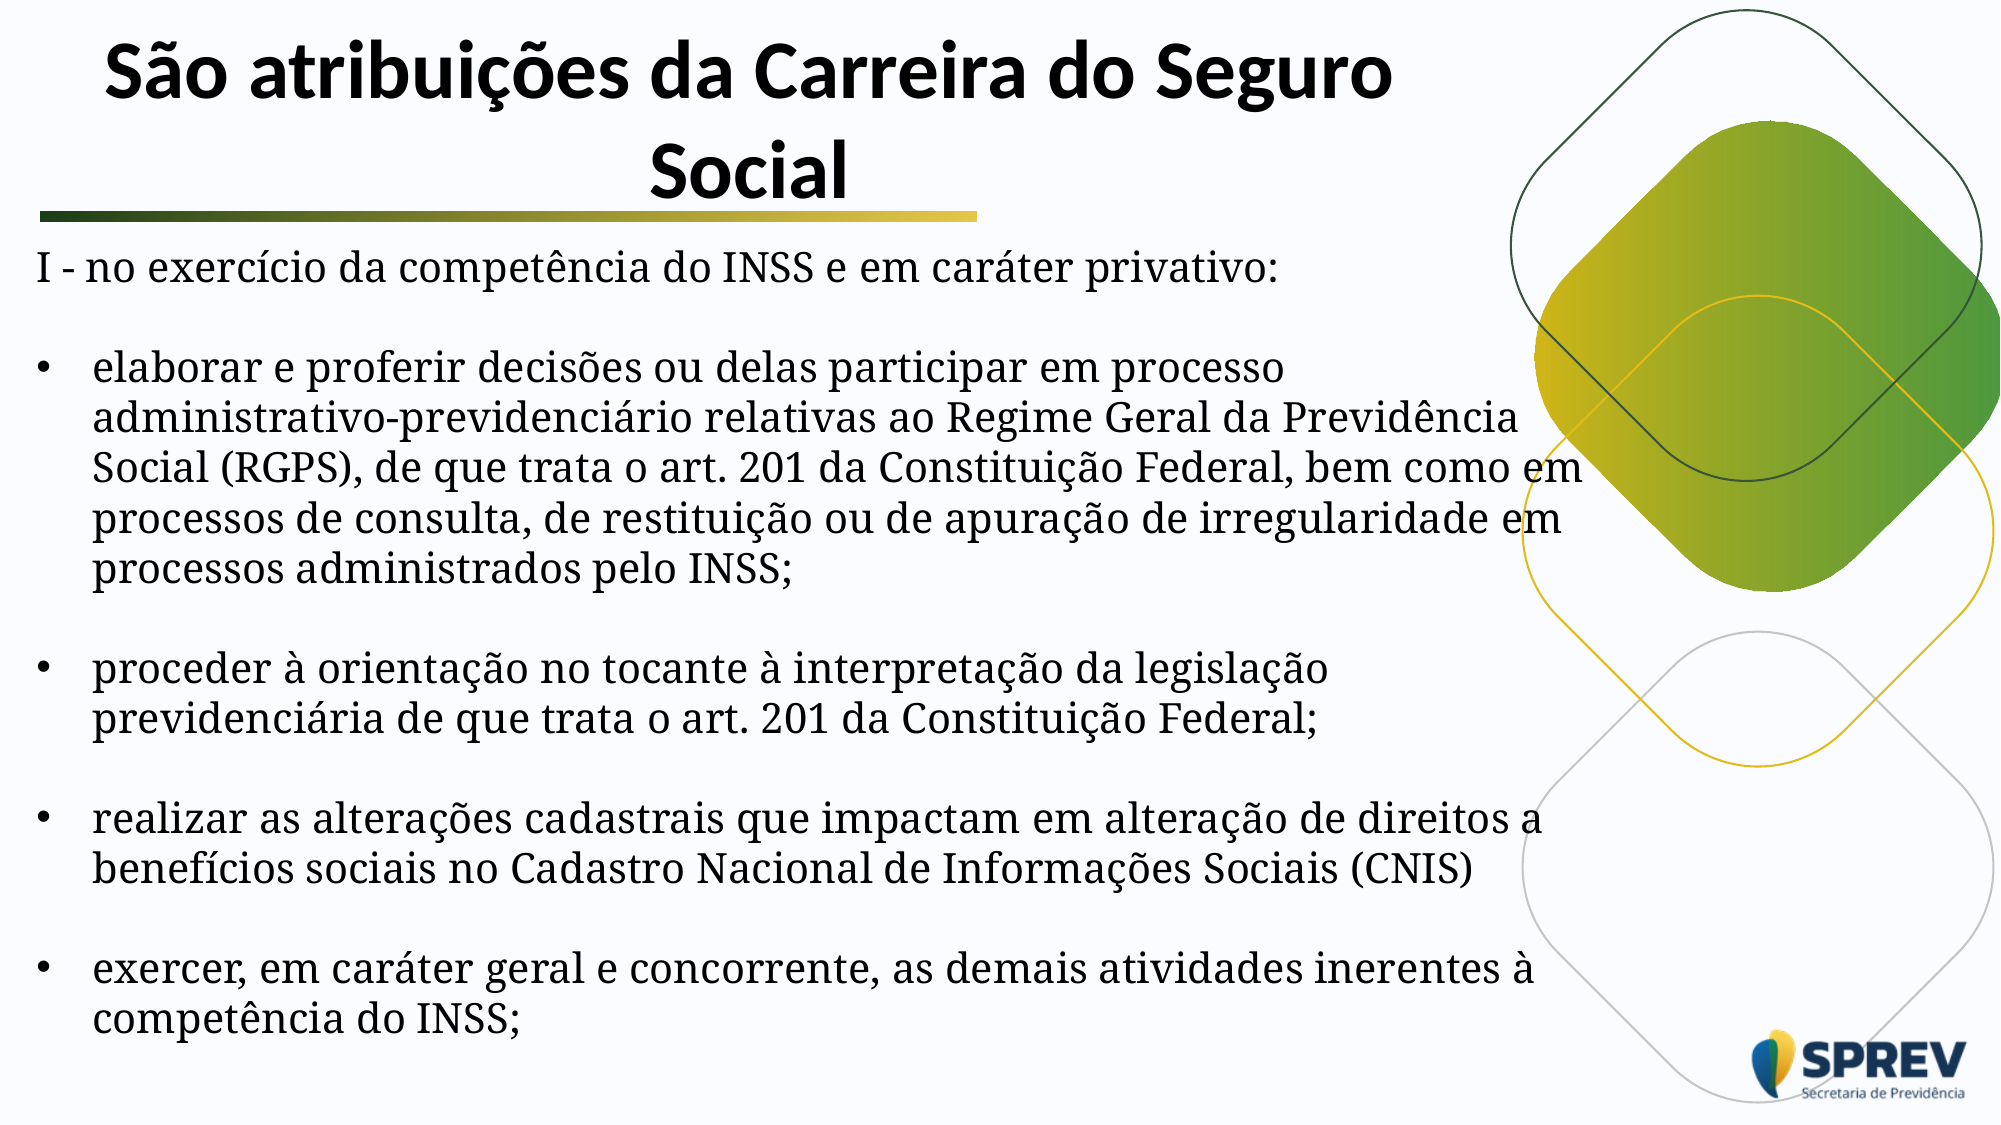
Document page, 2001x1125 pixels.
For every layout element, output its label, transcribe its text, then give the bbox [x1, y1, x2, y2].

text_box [1544, 43, 1972, 1069]
picture [1748, 1025, 1971, 1103]
text_box [40, 211, 977, 222]
text_box I - no exercício da competência do INSS e em caráter privativo: elaborar e proferir decisões ou delas participar em processo administrativo-previdenciário relativas ao Regime Geral da Previdência Social (RGPS), de que trata o art. 201 da Constituição Federal, bem como em processos de consulta, de restituição ou de apuração de irregularidade em processos administrados pelo INSS; proceder à orientação no tocante à interpretação da legislação previdenciária de que trata o art. 201 da Constituição Federal; realizar as alterações cadastrais que impactam em alteração de direitos a benefícios sociais no Cadastro Nacional de Informações Sociais (CNIS) exercer, em caráter geral e concorrente, as demais atividades inerentes à competência do INSS; [21, 233, 1615, 1099]
text_box São atribuições da Carreira do Seguro Social [3, 11, 1496, 220]
text_box [1428, 0, 1899, 163]
